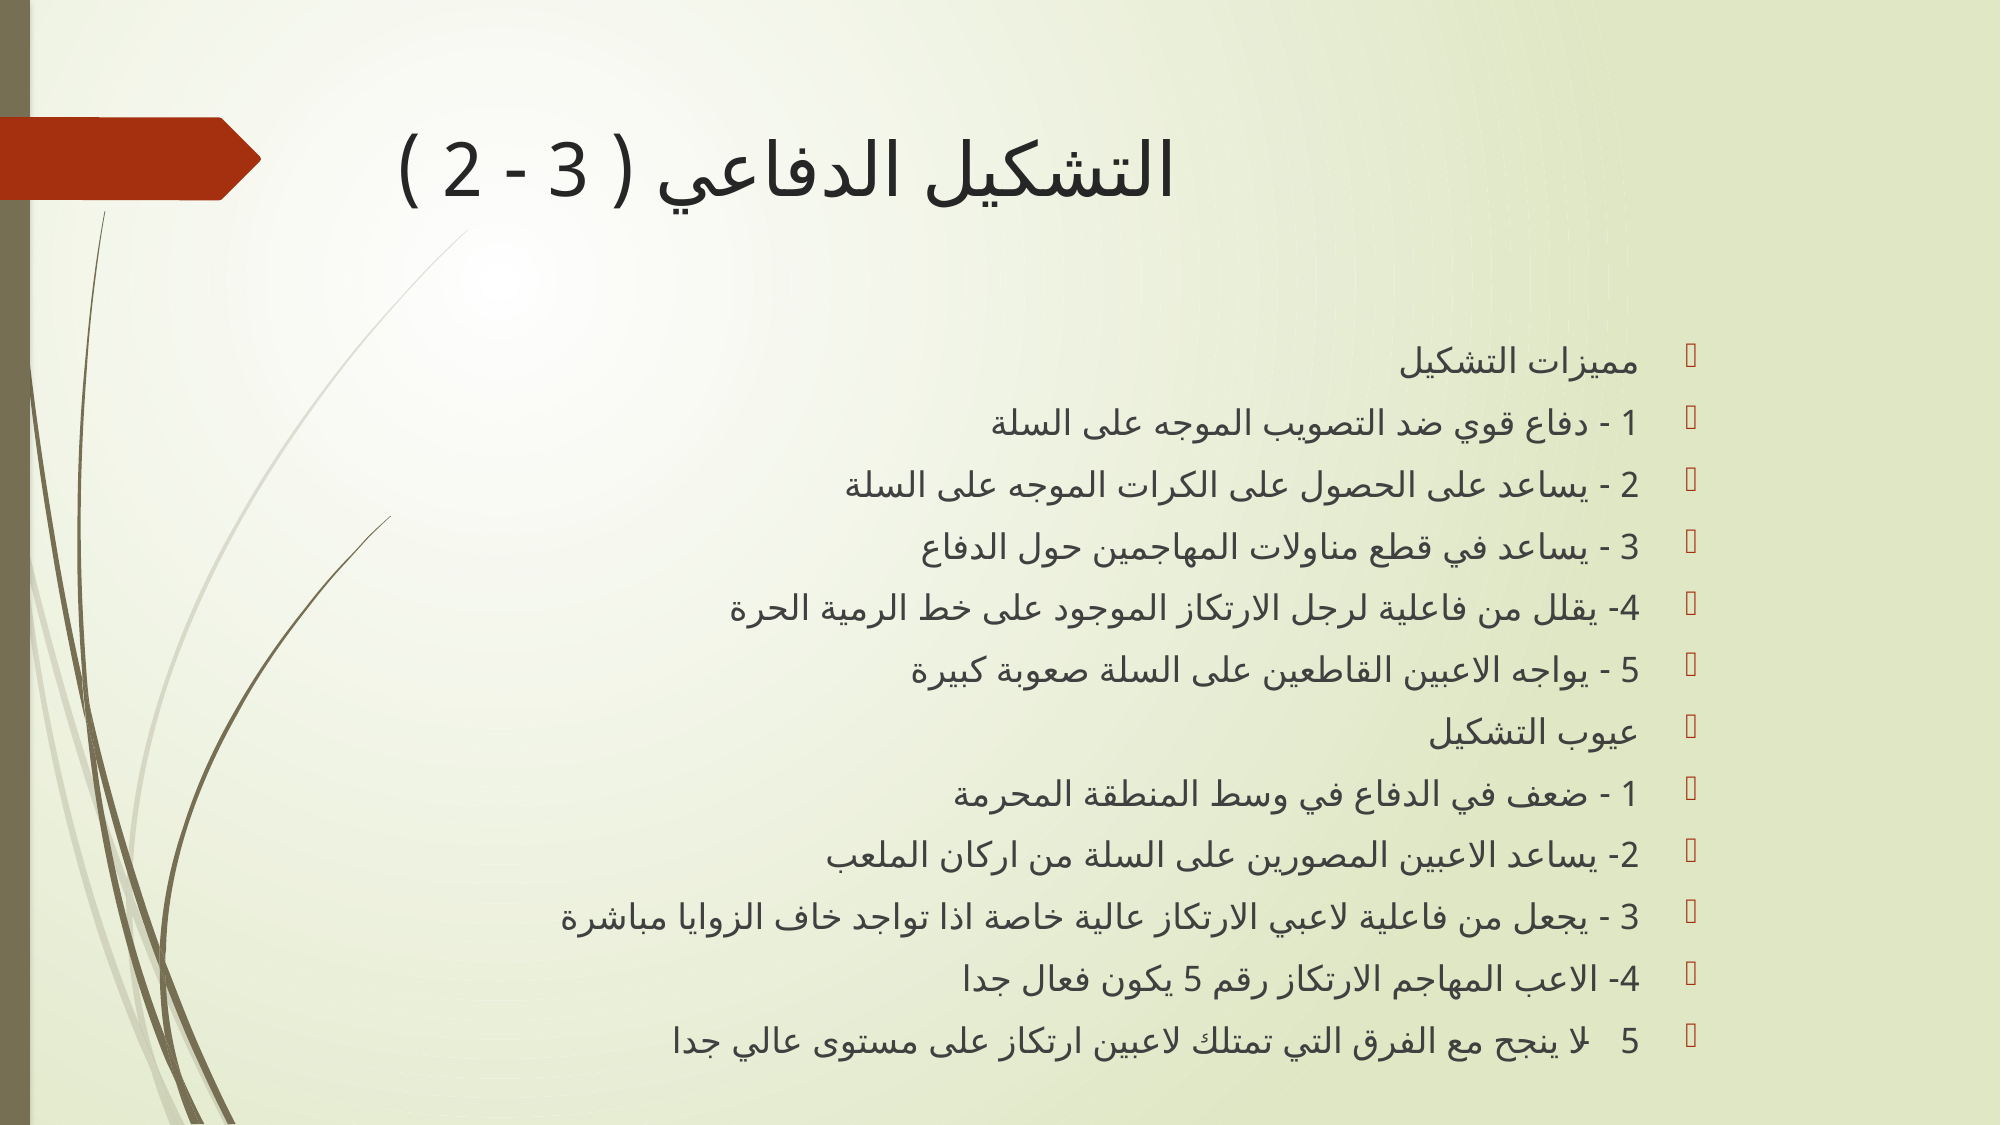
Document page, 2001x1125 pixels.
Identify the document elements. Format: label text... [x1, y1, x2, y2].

list مميزات التشكيل 1 - دفاع قوي ضد التصويب الموجه على السلة 2 - يساعد على الحصول على الكرات الموجه على السلة 3 - يساعد في قطع مناولات المهاجمين حول الدفاع 4- يقلل من فاعلية لرجل الارتكاز الموجود على خط الرمية الحرة 5 - يواجه الاعبين القاطعين على السلة صعوبة كبيرة عيوب التشكيل 1 - ضعف في الدفاع في وسط المنطقة المحرمة 2- يساعد الاعبين المصورين على السلة من اركان الملعب 3 - يجعل من فاعلية لاعبي الارتكاز عالية خاصة اذا تواجد خاف الزوايا مباشرة 4- الاعب المهاجم الارتكاز رقم 5 يكون فعال جدا 5 - لا ينجح مع الفرق التي تمتلك لاعبين ارتكاز على مستوى عالي جدا [362, 331, 1713, 1074]
title التشكيل الدفاعي ( 3 - 2 ) [362, 113, 1713, 302]
